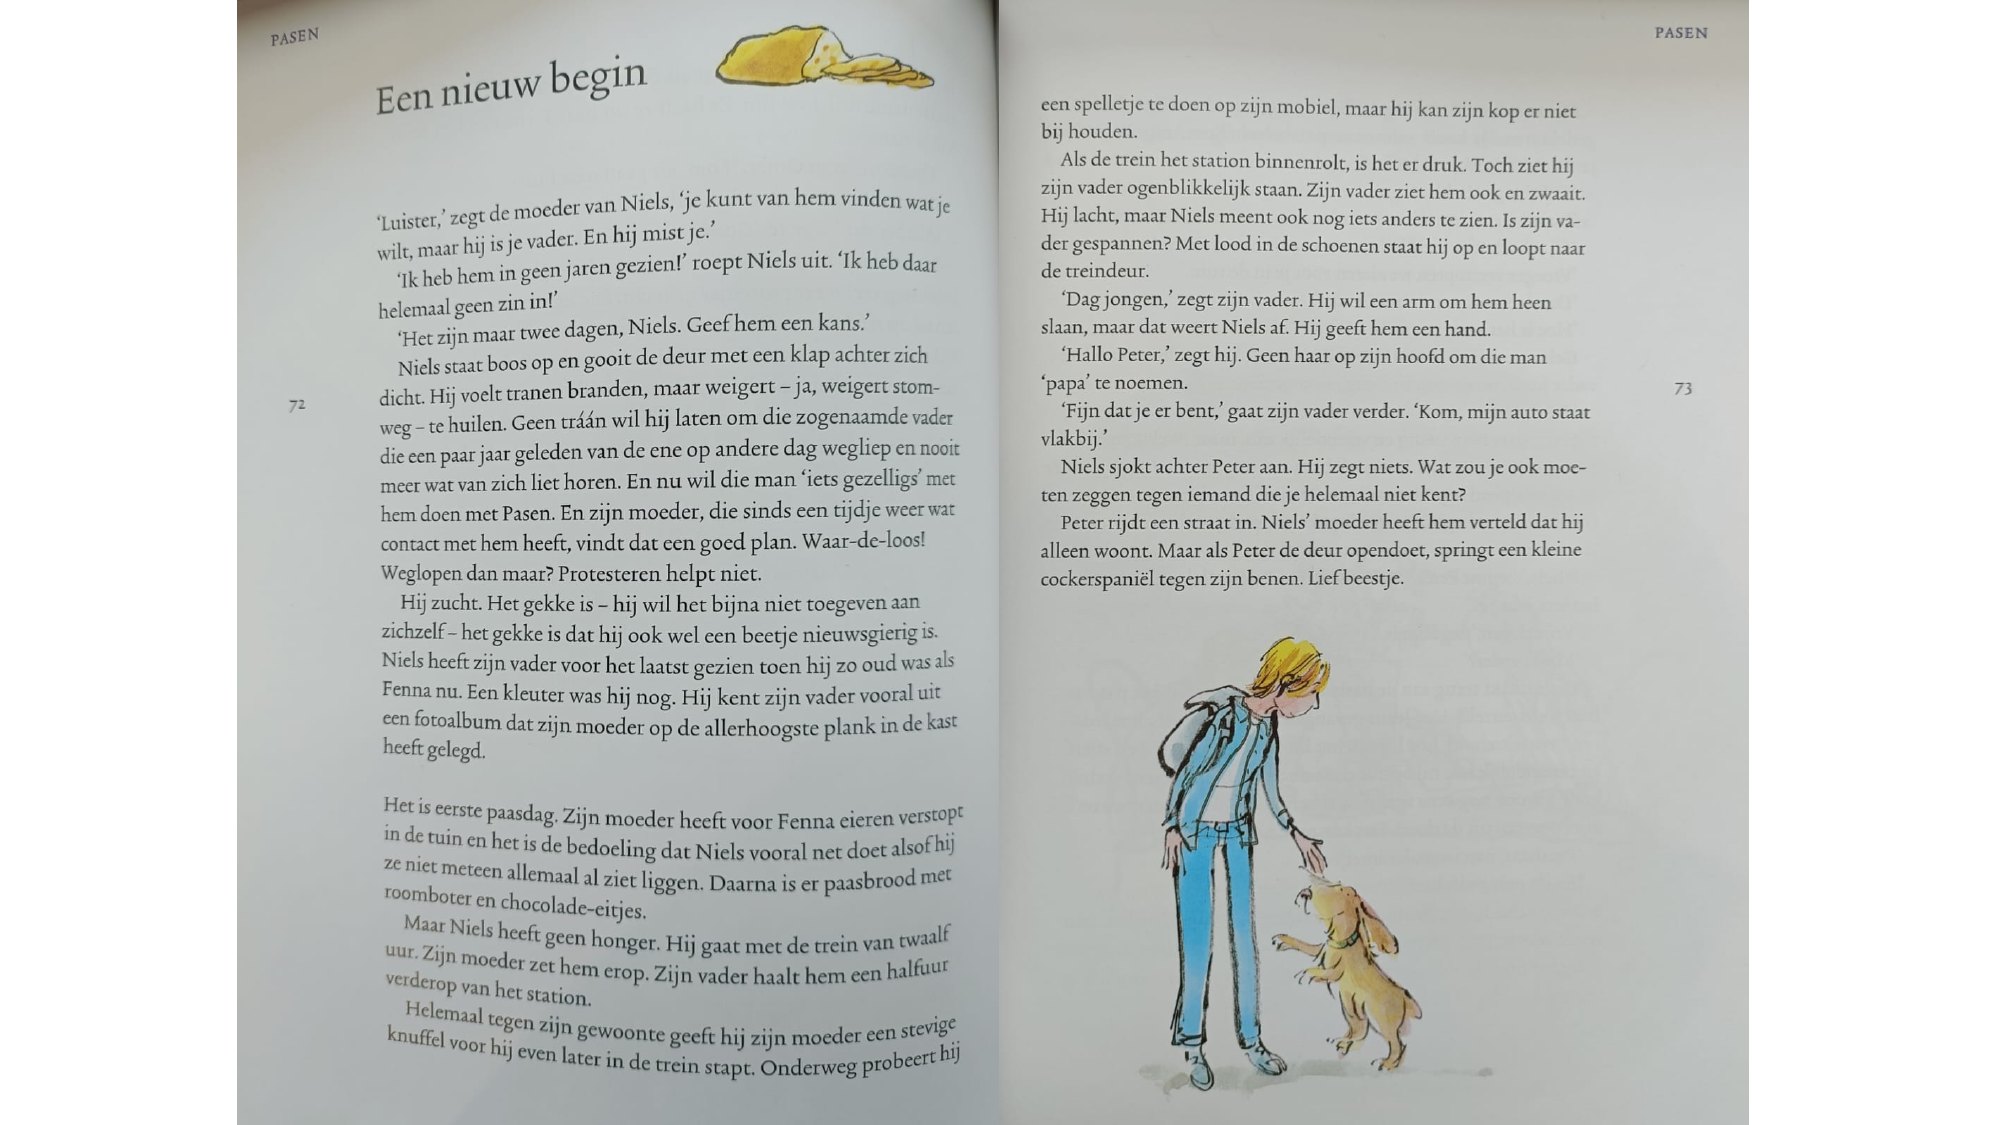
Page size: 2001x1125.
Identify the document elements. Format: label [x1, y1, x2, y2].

picture [237, 0, 1749, 1125]
